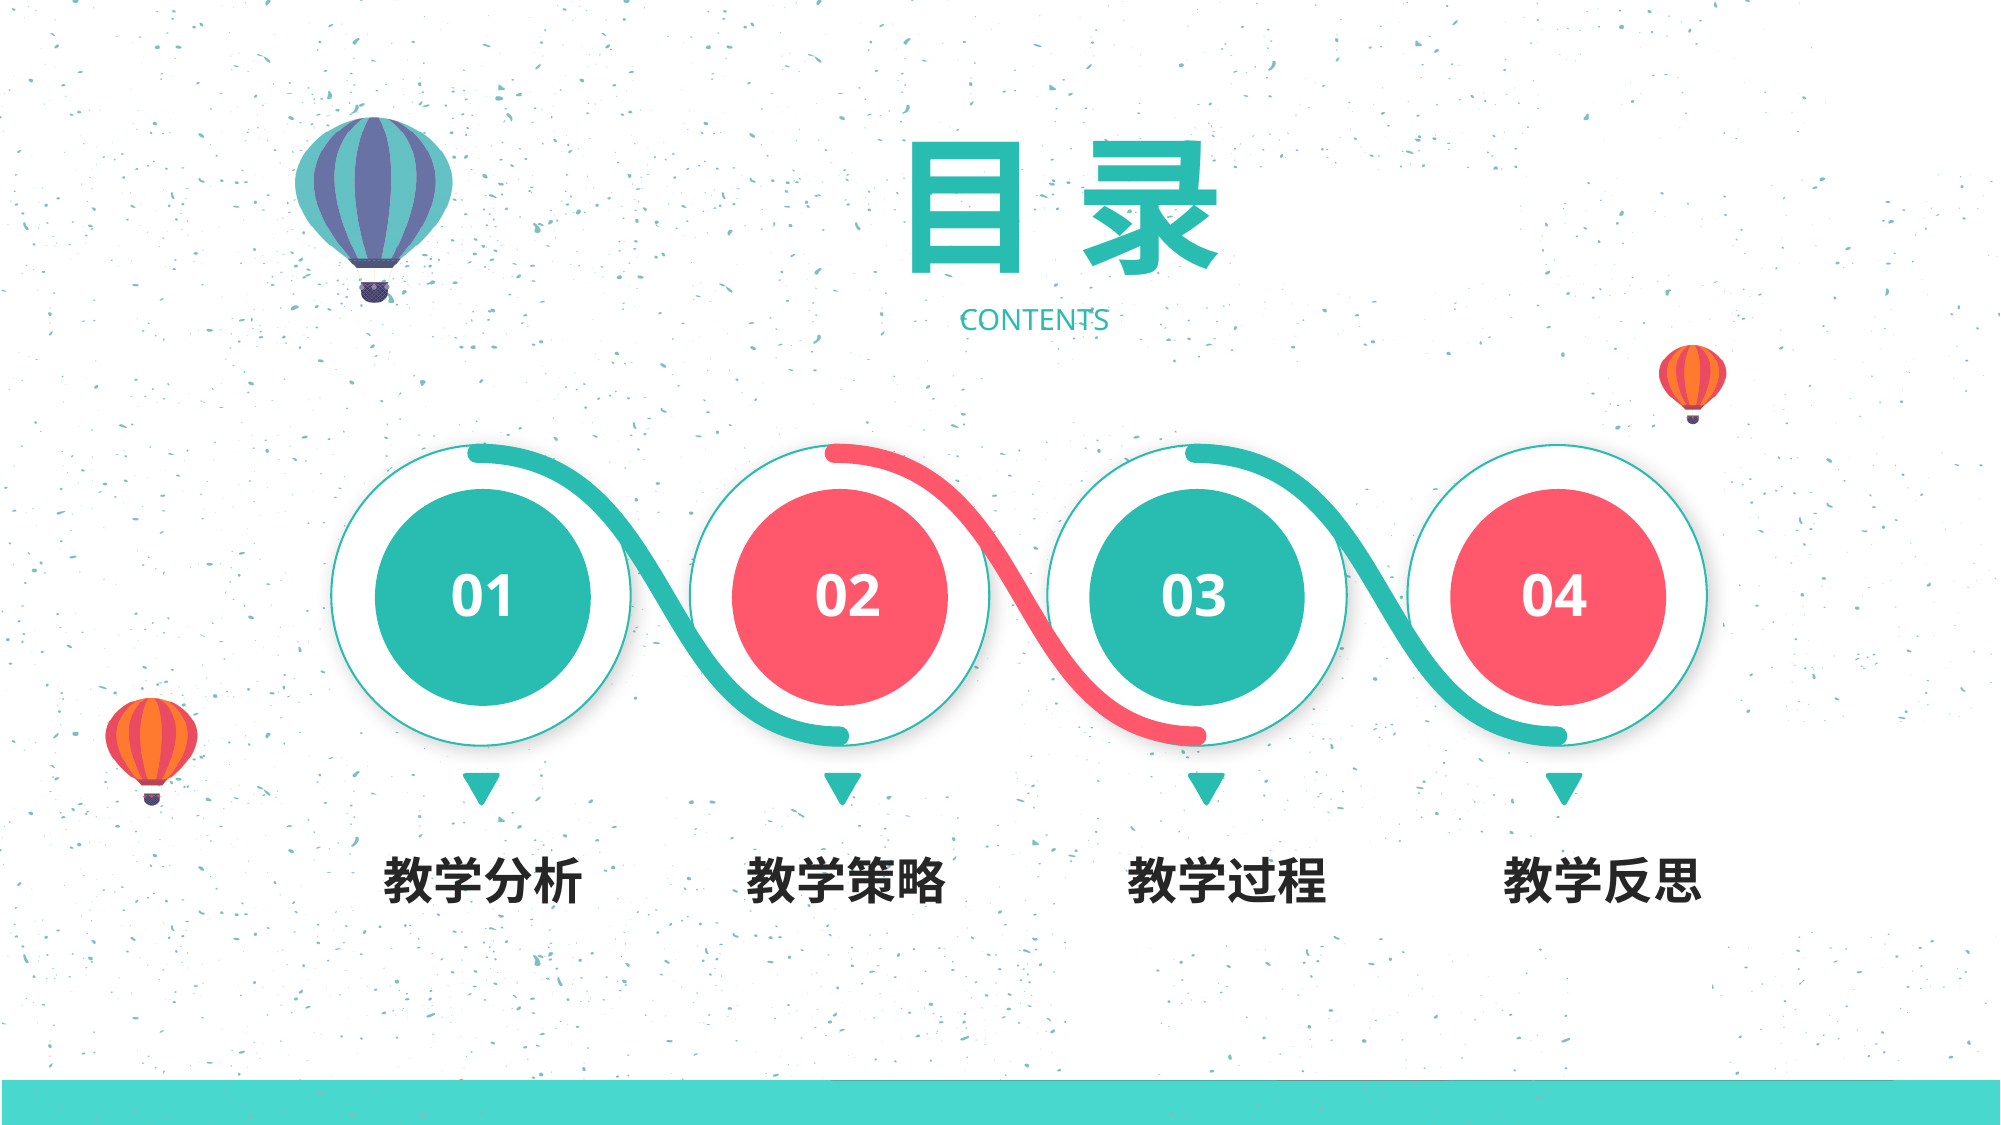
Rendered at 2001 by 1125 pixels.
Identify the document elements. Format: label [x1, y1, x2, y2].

picture [0, 0, 2000, 1125]
text_box [350, 151, 1698, 339]
text_box [331, 444, 1757, 919]
